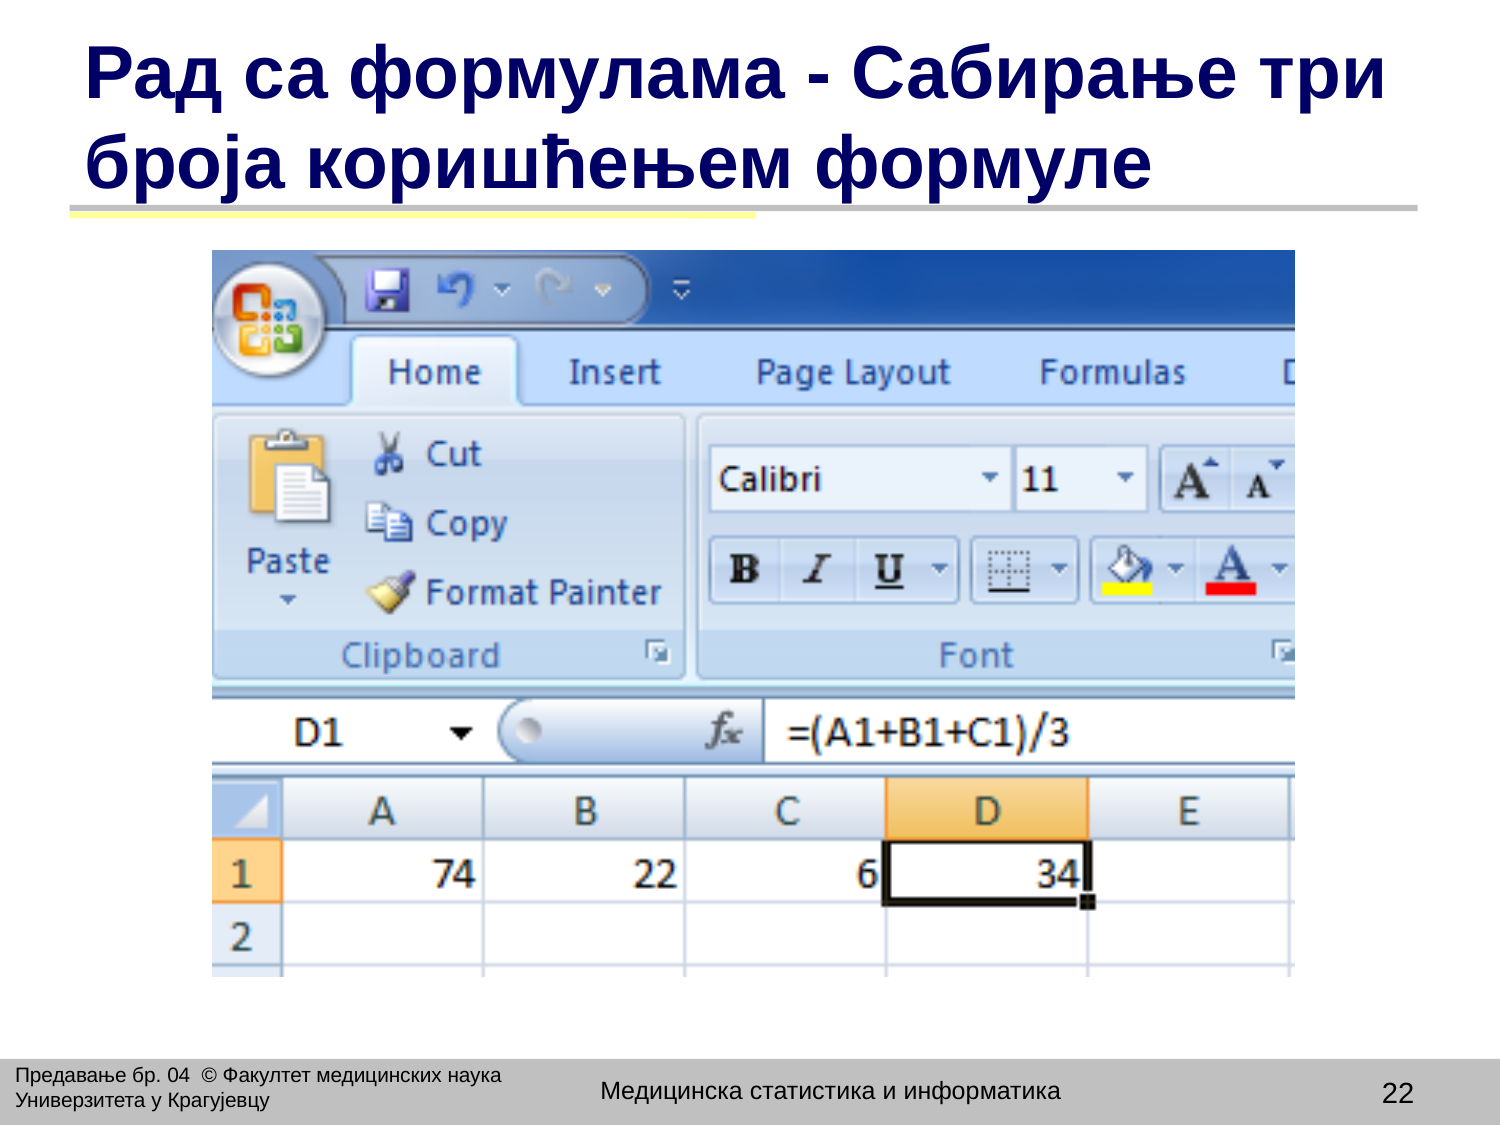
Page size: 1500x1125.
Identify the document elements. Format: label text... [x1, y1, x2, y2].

footer Медицинска статистика и информатика [512, 1066, 1151, 1125]
title Рад са формулама - Сабирање три броја коришћењем формуле [69, 19, 1426, 208]
picture [212, 250, 1295, 977]
slide_number 22 [1166, 1066, 1430, 1125]
slide_number Предавање бр. 04 © Факултет медицинских наука Универзитета у Крагујевцу [0, 1053, 619, 1108]
